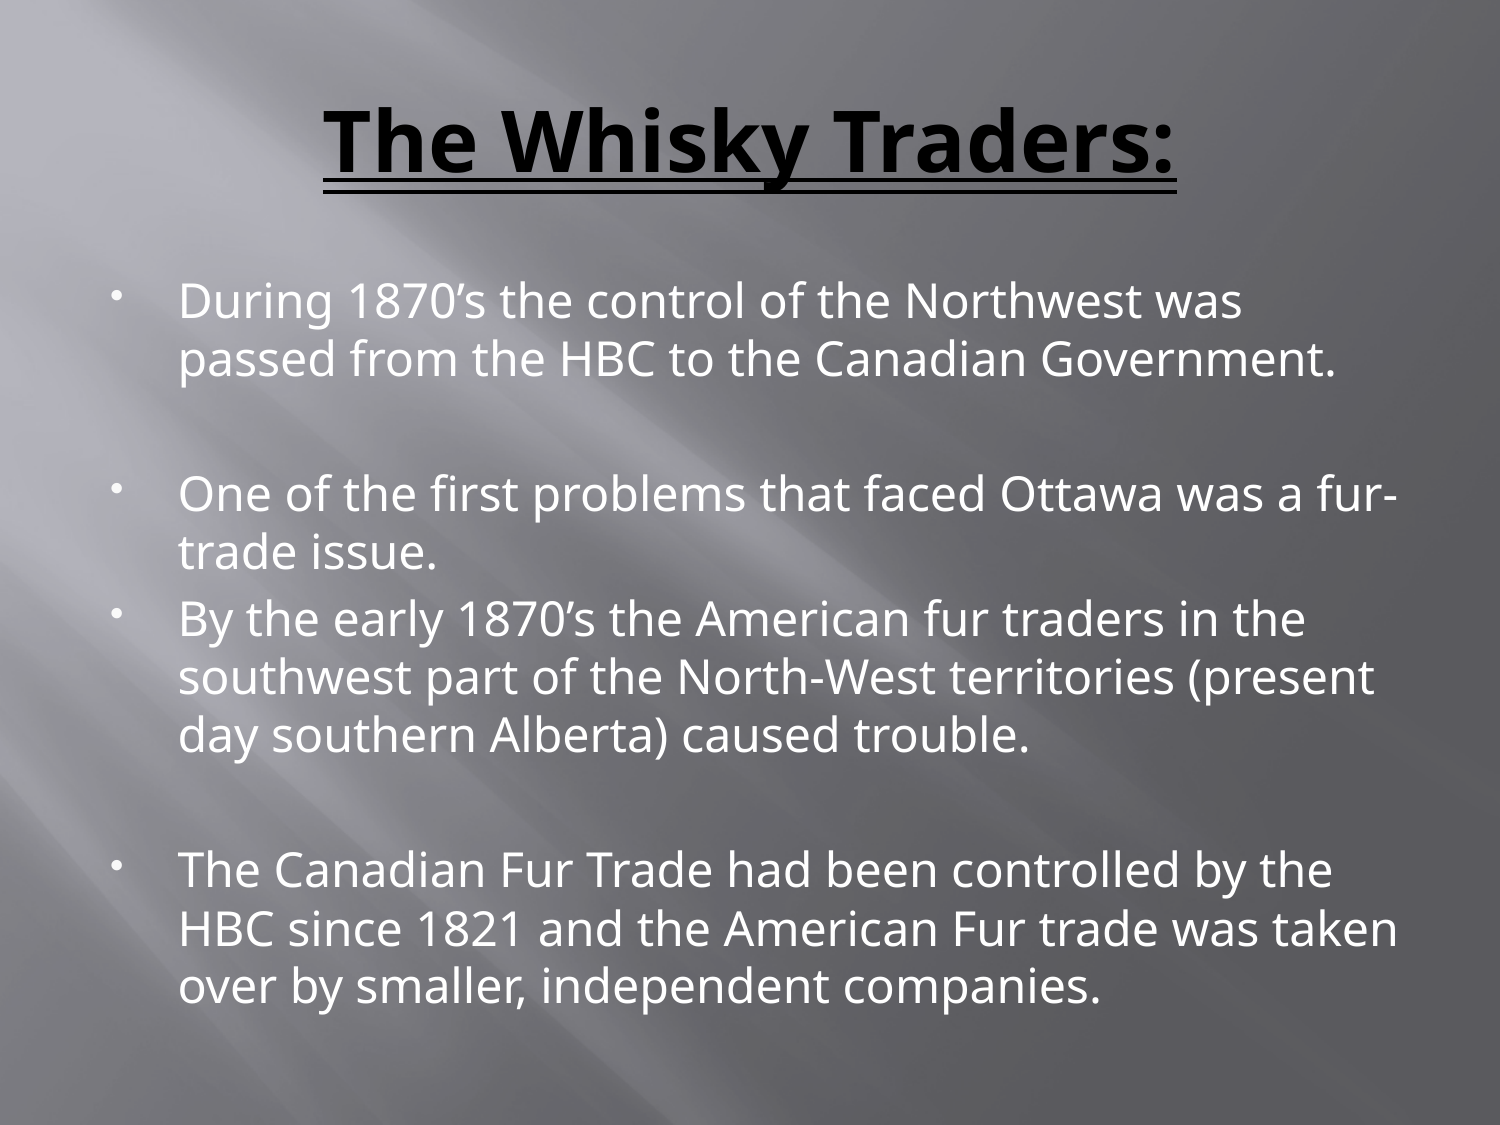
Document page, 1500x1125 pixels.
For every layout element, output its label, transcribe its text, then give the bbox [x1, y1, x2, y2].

list During 1870’s the control of the Northwest was passed from the HBC to the Canadian Government. One of the first problems that faced Ottawa was a fur-trade issue. By the early 1870’s the American fur traders in the southwest part of the North-West territories (present day southern Alberta) caused trouble. The Canadian Fur Trade had been controlled by the HBC since 1821 and the American Fur trade was taken over by smaller, independent companies. [75, 262, 1425, 1035]
title The Whisky Traders: [75, 45, 1425, 233]
